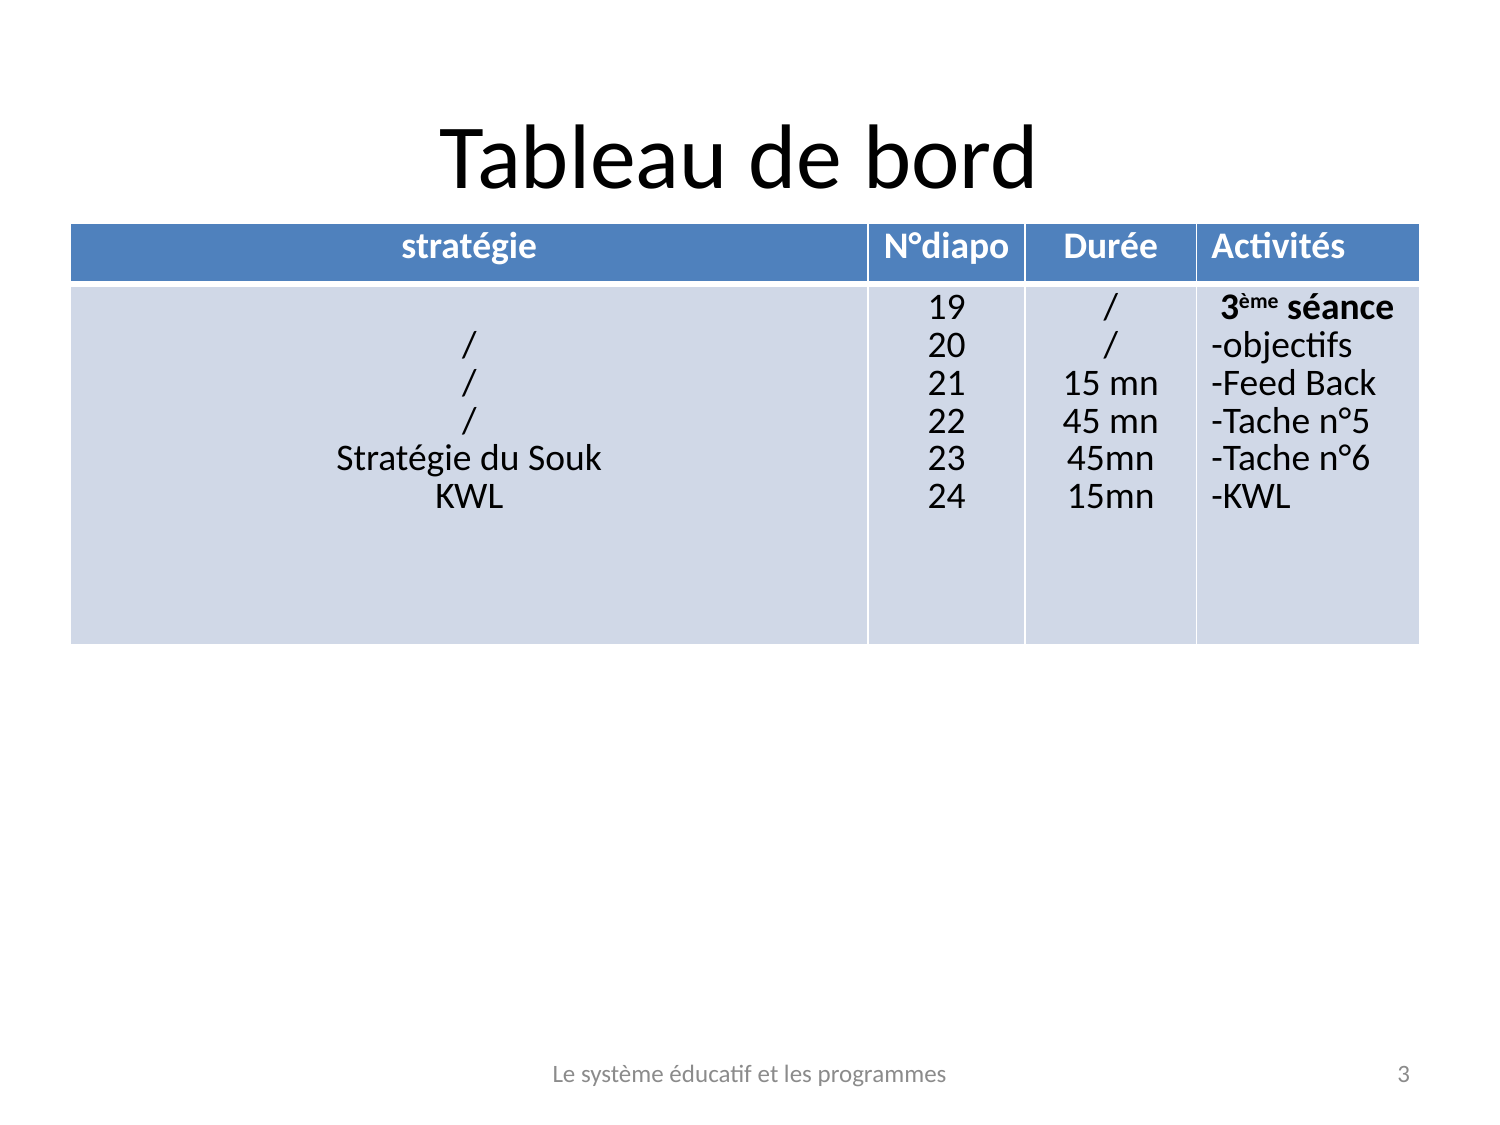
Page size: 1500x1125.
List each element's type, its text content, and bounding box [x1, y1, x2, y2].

footer Le système éducatif et les programmes [512, 1042, 988, 1103]
table_cell / / 15 mn 45 mn 45mn 15mn [1026, 287, 1196, 644]
table_cell / / / Stratégie du Souk KWL [71, 287, 867, 644]
table_header Activités [1197, 224, 1419, 281]
table_cell 3ème séance -objectifs -Feed Back -Tache n°5 -Tache n°6 -KWL [1197, 287, 1419, 644]
table_cell 19 20 21 22 23 24 [869, 287, 1024, 644]
table_header N°diapo [869, 224, 1024, 281]
slide_number 3 [1074, 1042, 1425, 1103]
table_header Durée [1026, 224, 1196, 281]
title Tableau de bord [75, 68, 1425, 235]
table_header stratégie [71, 224, 867, 281]
